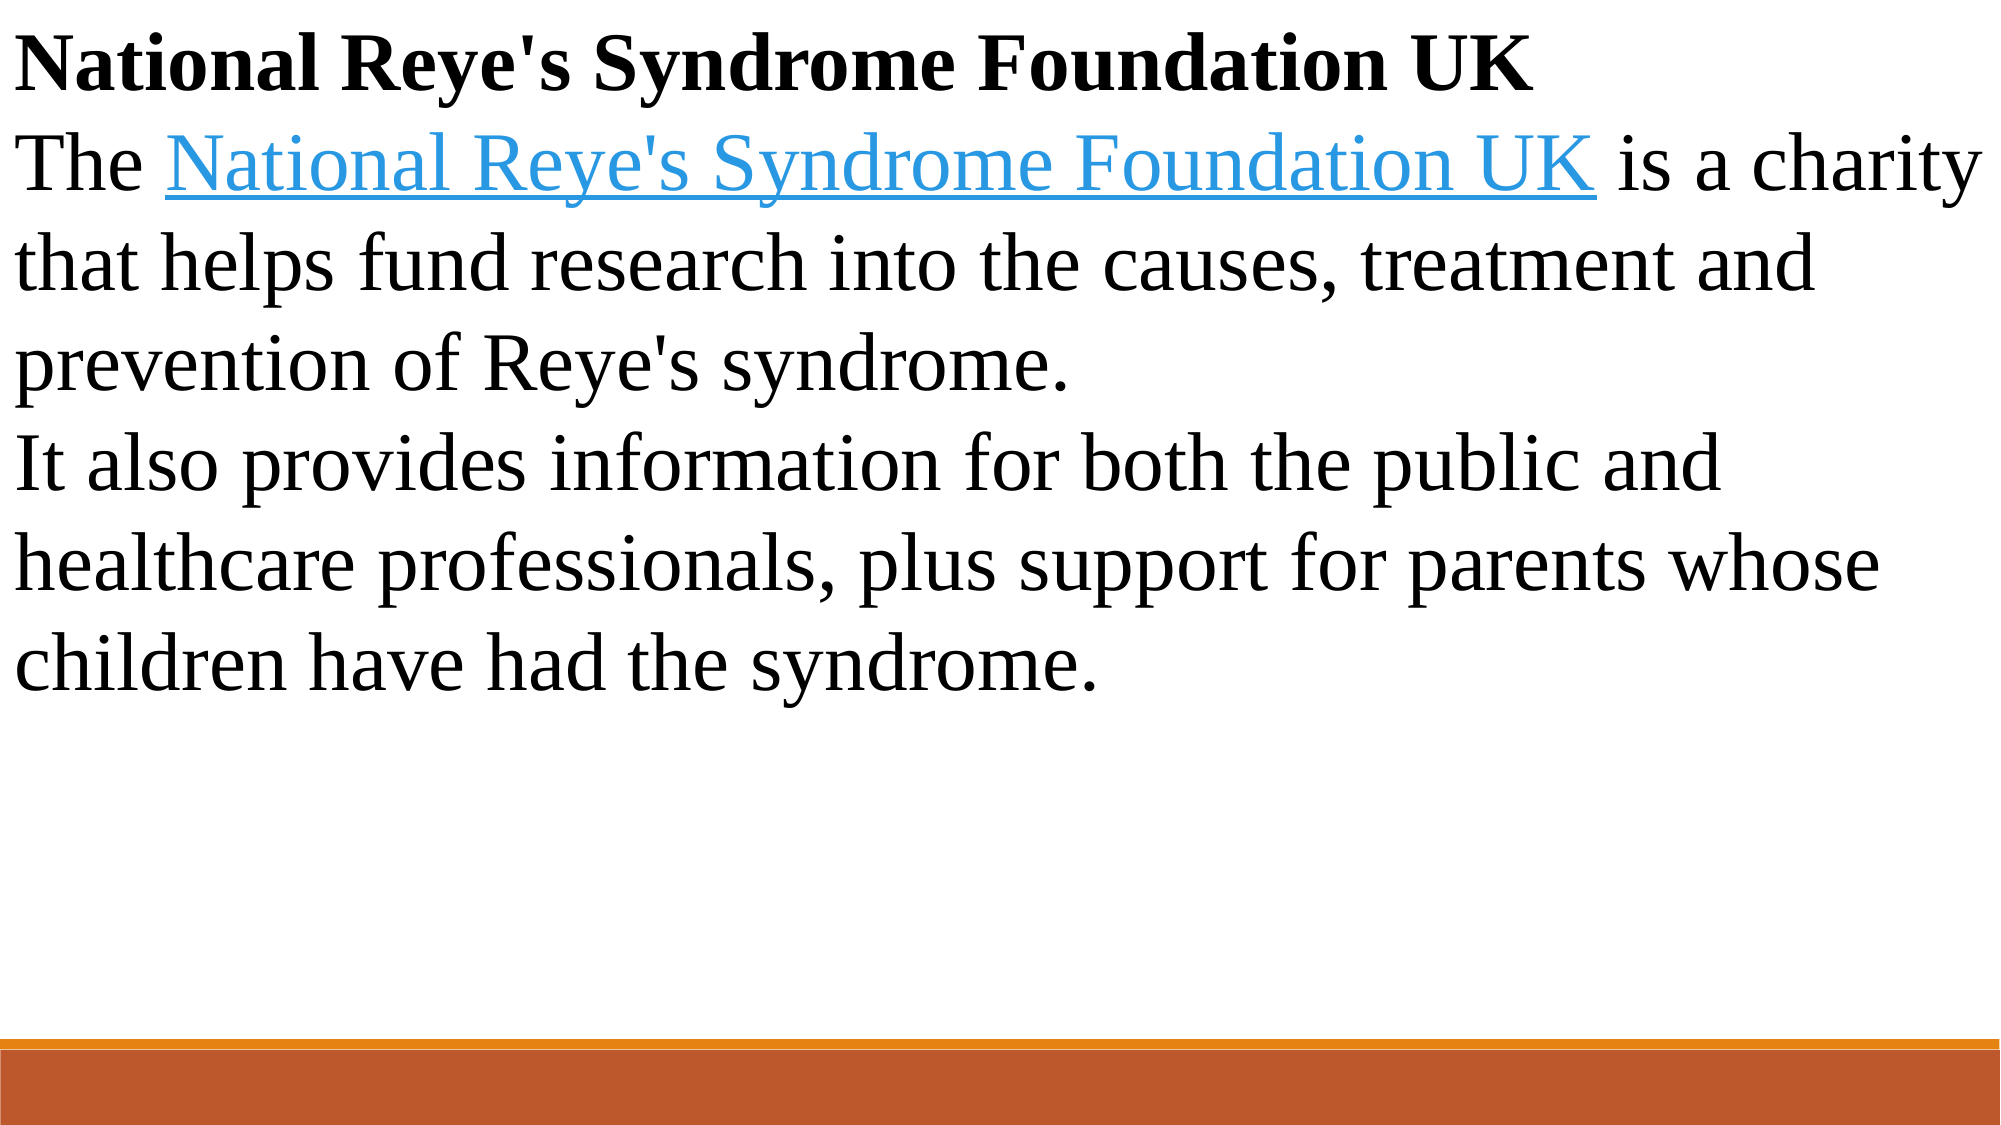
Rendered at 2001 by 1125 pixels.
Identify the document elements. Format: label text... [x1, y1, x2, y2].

text_box National Reye's Syndrome Foundation UK The National Reye's Syndrome Foundation UK is a charity that helps fund research into the causes, treatment and prevention of Reye's syndrome. It also provides information for both the public and healthcare professionals, plus support for parents whose children have had the syndrome. [0, 0, 2000, 815]
